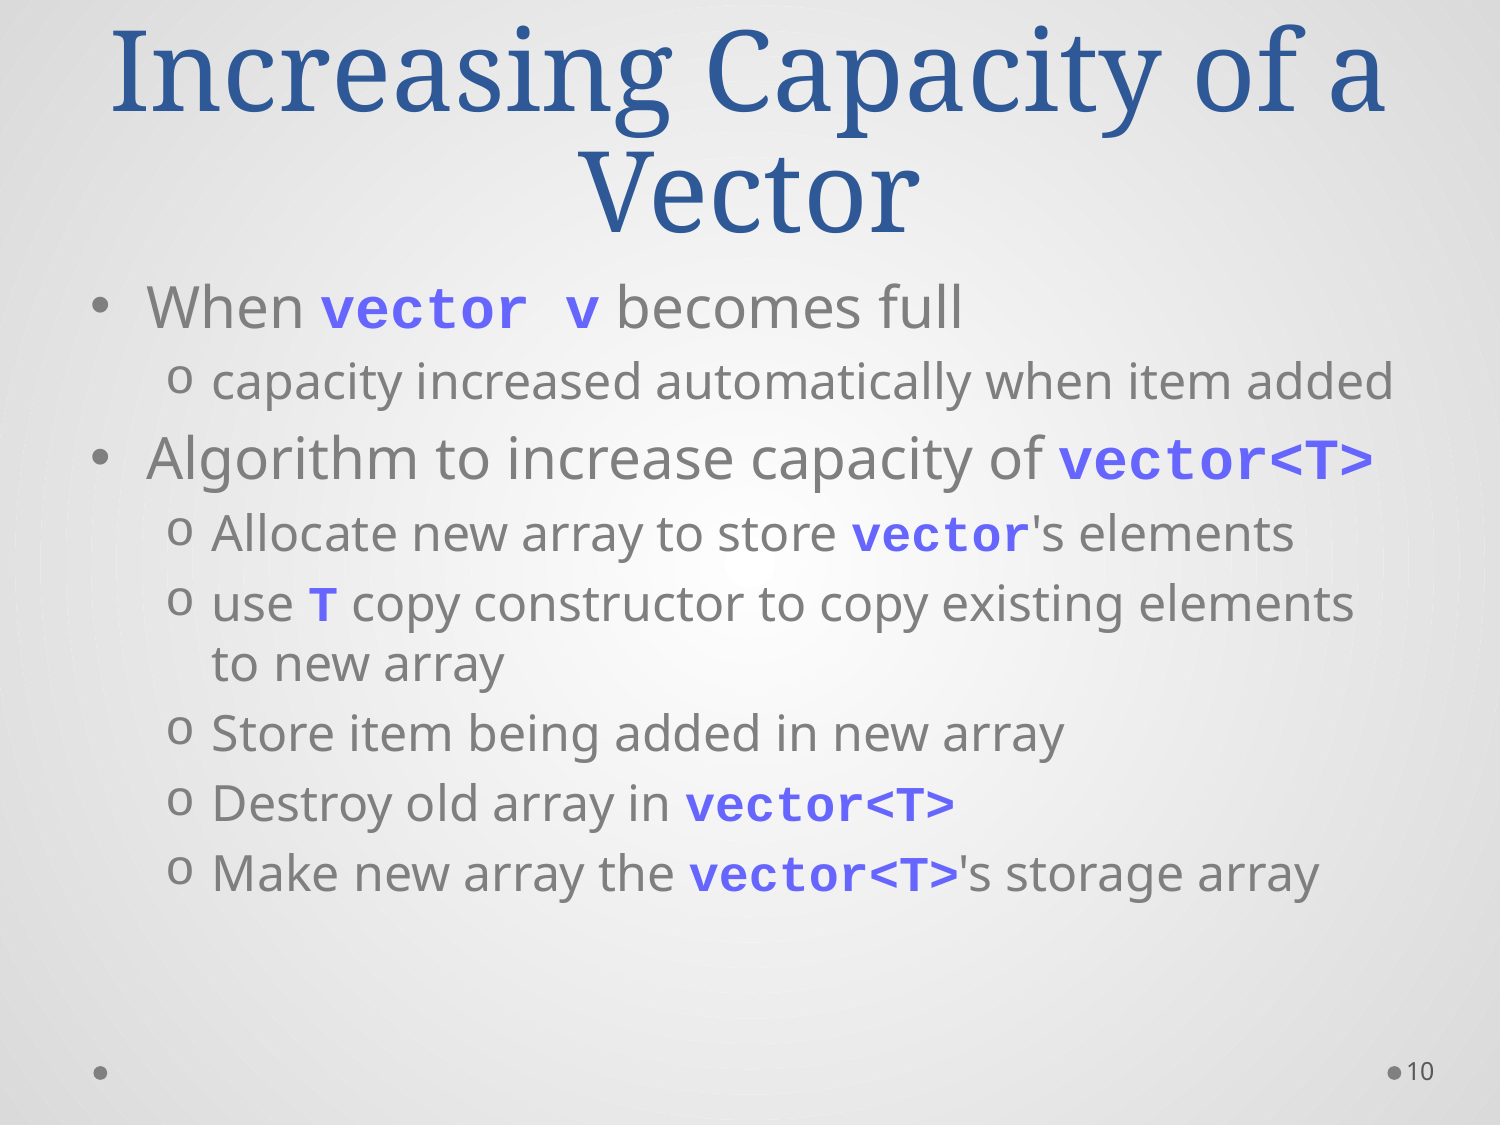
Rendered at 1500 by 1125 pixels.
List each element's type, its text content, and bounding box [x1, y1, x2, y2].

slide_number 10 [1401, 1042, 1494, 1103]
title Increasing Capacity of a Vector [75, 0, 1425, 262]
list When vector v becomes full capacity increased automatically when item added Algorithm to increase capacity of vector<T> Allocate new array to store vector's elements use T copy constructor to copy existing elements to new array Store item being added in new array Destroy old array in vector<T> Make new array the vector<T>'s storage array [75, 262, 1425, 1005]
